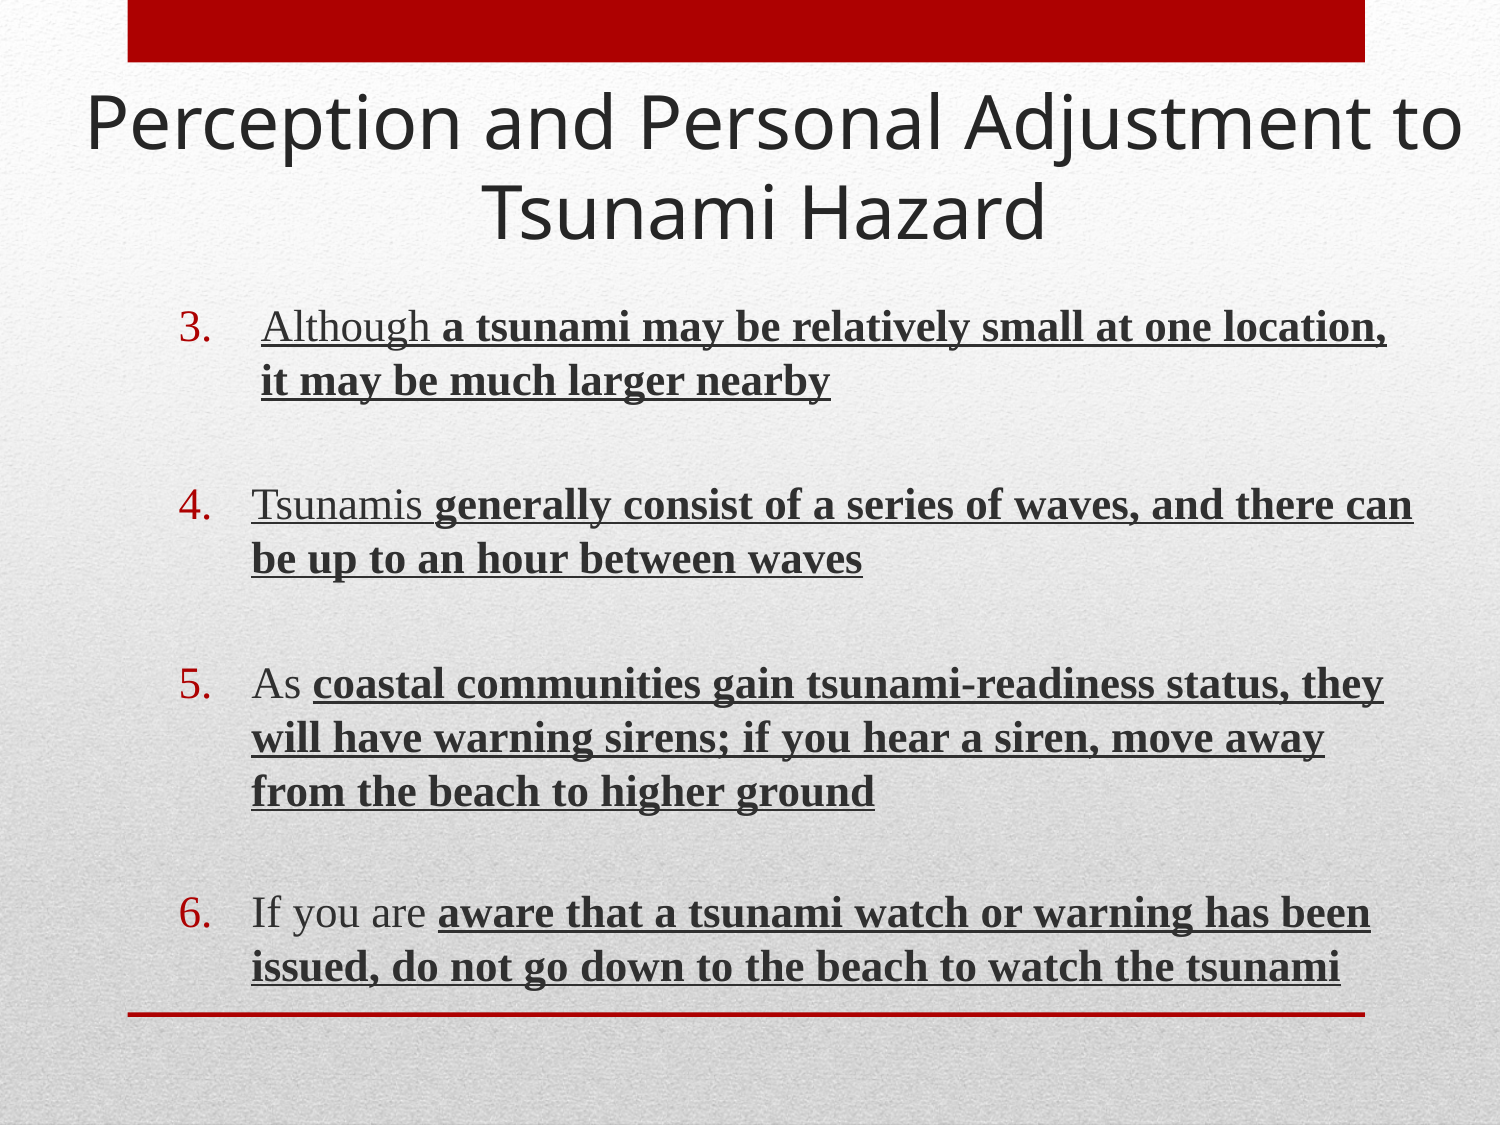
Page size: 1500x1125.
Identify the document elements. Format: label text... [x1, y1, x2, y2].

title Perception and Personal Adjustment to Tsunami Hazard [24, 75, 1500, 263]
list Although a tsunami may be relatively small at one location, it may be much larger nearby Tsunamis generally consist of a series of waves, and there can be up to an hour between waves As coastal communities gain tsunami-readiness status, they will have warning sirens; if you hear a siren, move away from the beach to higher ground If you are aware that a tsunami watch or warning has been issued, do not go down to the beach to watch the tsunami [112, 287, 1438, 1000]
